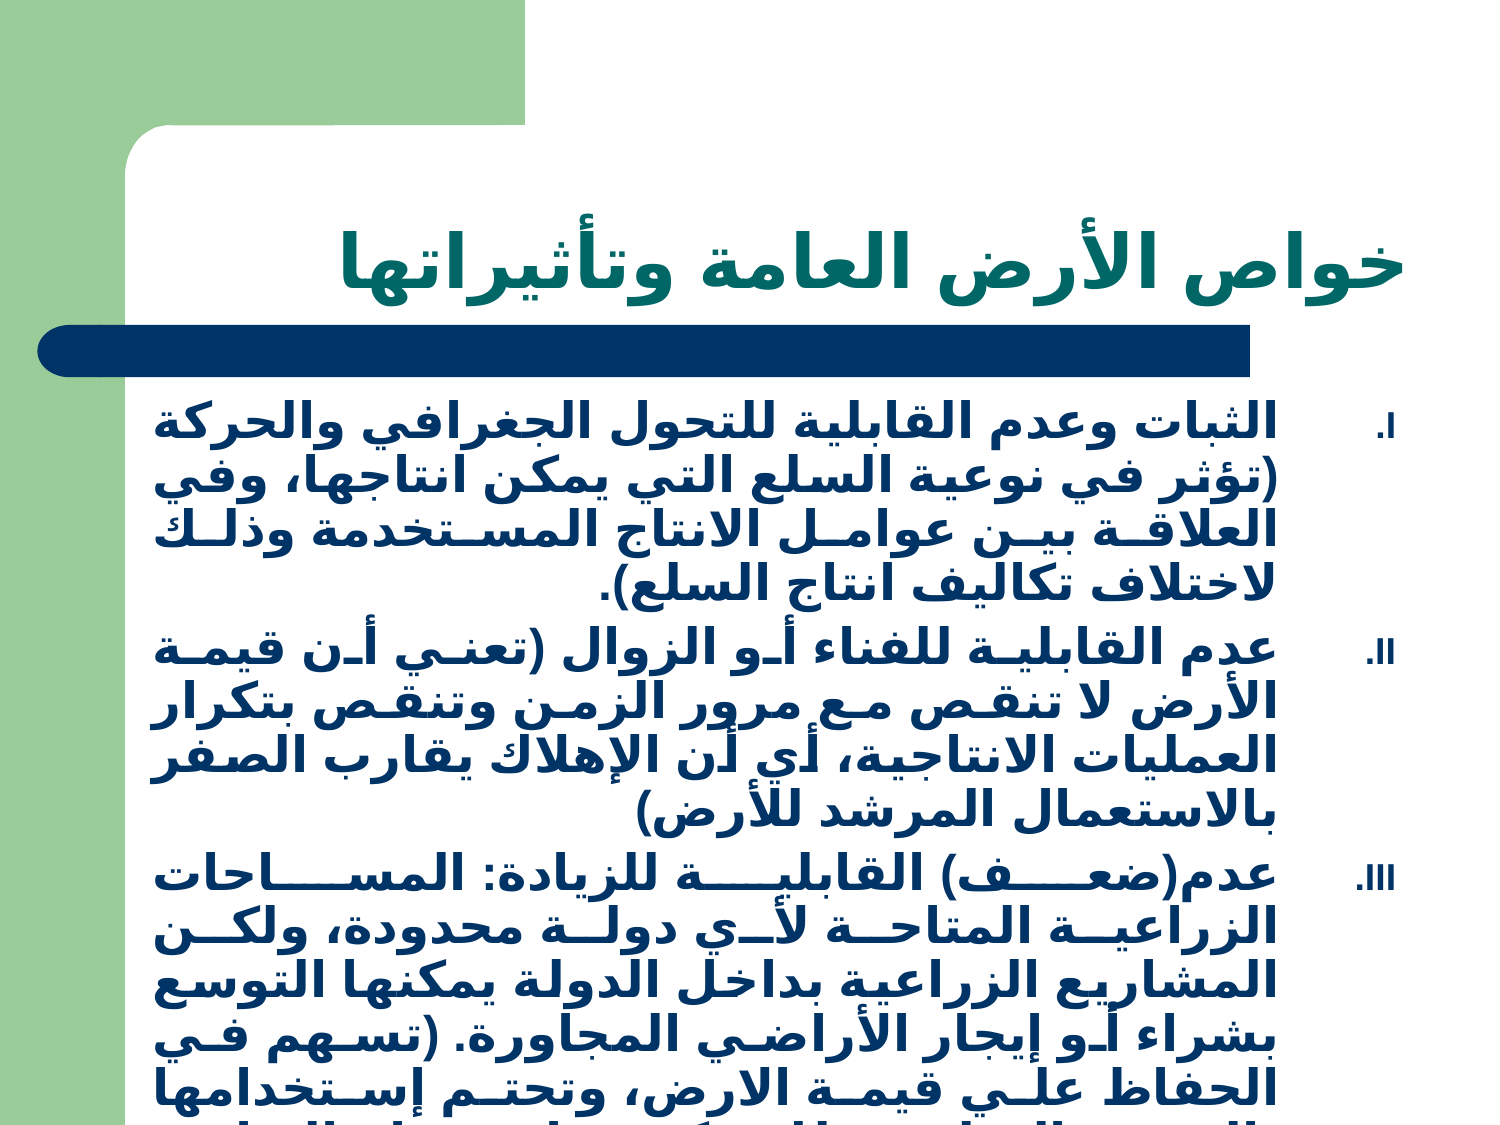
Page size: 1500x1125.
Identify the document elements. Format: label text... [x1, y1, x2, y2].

title خواص الأرض العامة وتأثيراتها [125, 125, 1425, 313]
list الثبات وعدم القابلية للتحول الجغرافي والحركة (تؤثر في نوعية السلع التي يمكن انتاجها، وفي العلاقة بين عوامل الانتاج المستخدمة وذلك لاختلاف تكاليف انتاج السلع). عدم القابلية للفناء أو الزوال (تعني أن قيمة الأرض لا تنقص مع مرور الزمن وتنقص بتكرار العمليات الانتاجية، أي أن الإهلاك يقارب الصفر بالاستعمال المرشد للأرض) عدم(ضعف) القابلية للزيادة: المساحات الزراعية المتاحة لأي دولة محدودة، ولكن المشاريع الزراعية بداخل الدولة يمكنها التوسع بشراء أو إيجار الأراضي المجاورة. (تسهم في الحفاظ علي قيمة الارض، وتحتم إستخدامها بالصورة المثلي وذلك بتكثيف استخدام العناصر الأخري) [137, 387, 1412, 1035]
